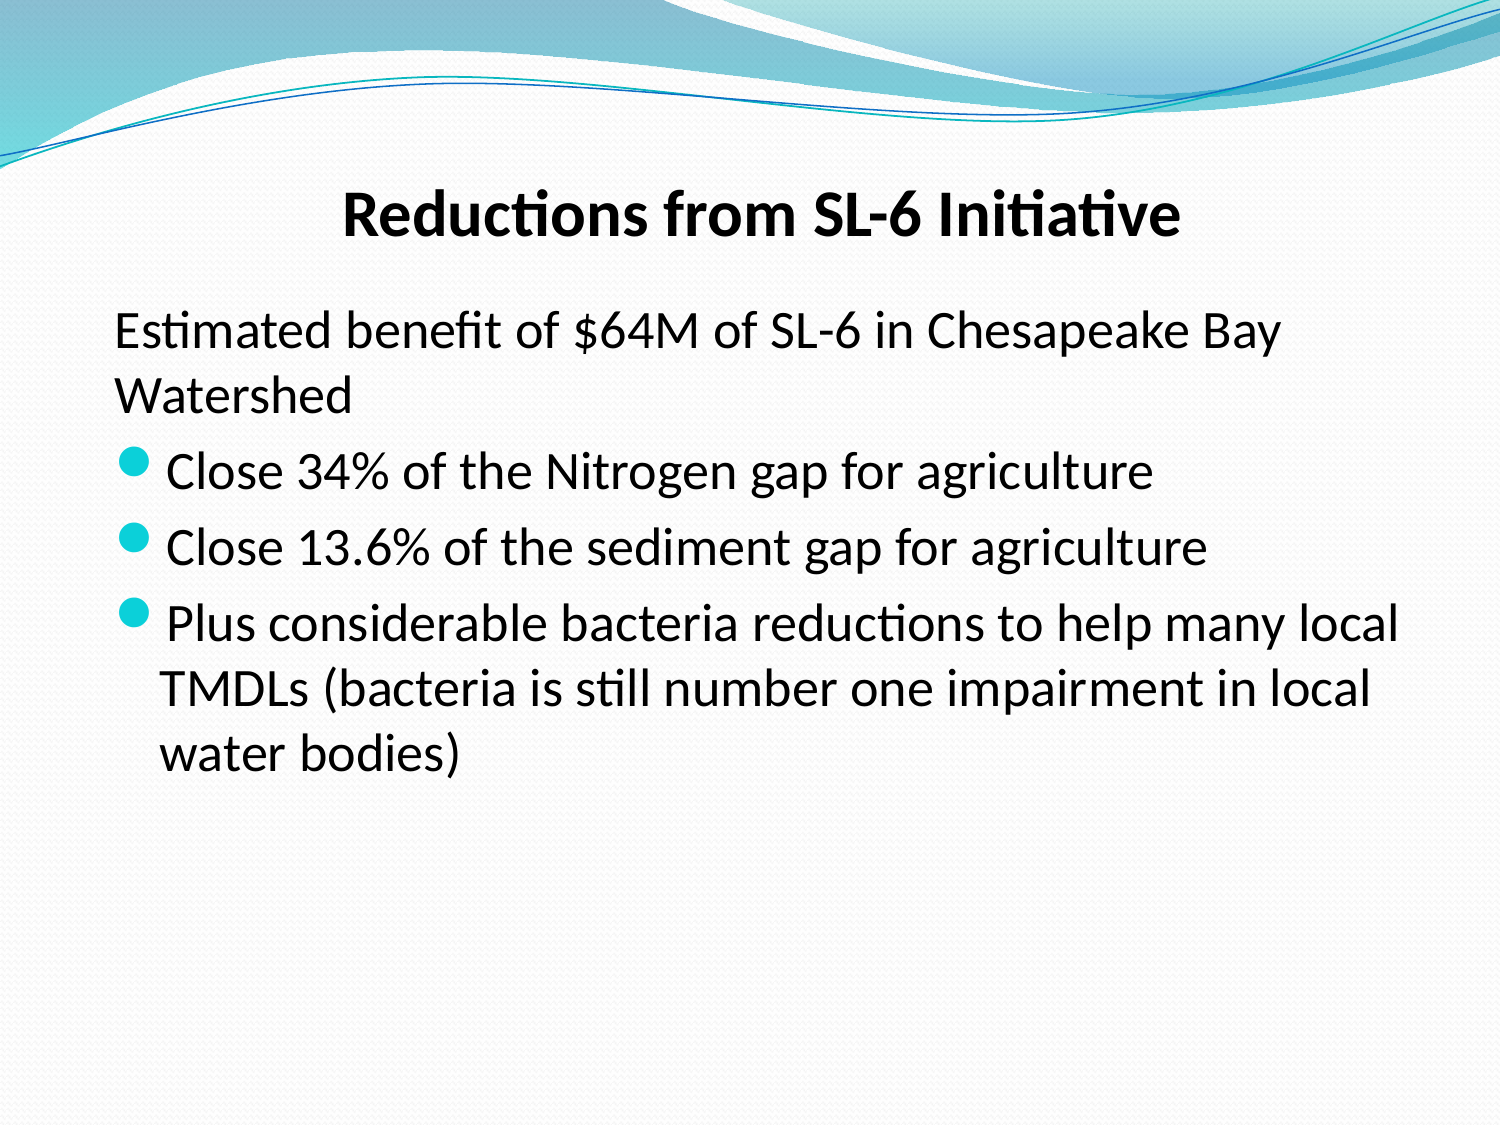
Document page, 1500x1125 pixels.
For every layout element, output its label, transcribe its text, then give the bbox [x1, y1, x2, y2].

title Reductions from SL-6 Initiative [99, 112, 1425, 250]
list Estimated benefit of $64M of SL-6 in Chesapeake Bay Watershed Close 34% of the Nitrogen gap for agriculture Close 13.6% of the sediment gap for agriculture Plus considerable bacteria reductions to help many local TMDLs (bacteria is still number one impairment in local water bodies) [99, 287, 1425, 938]
